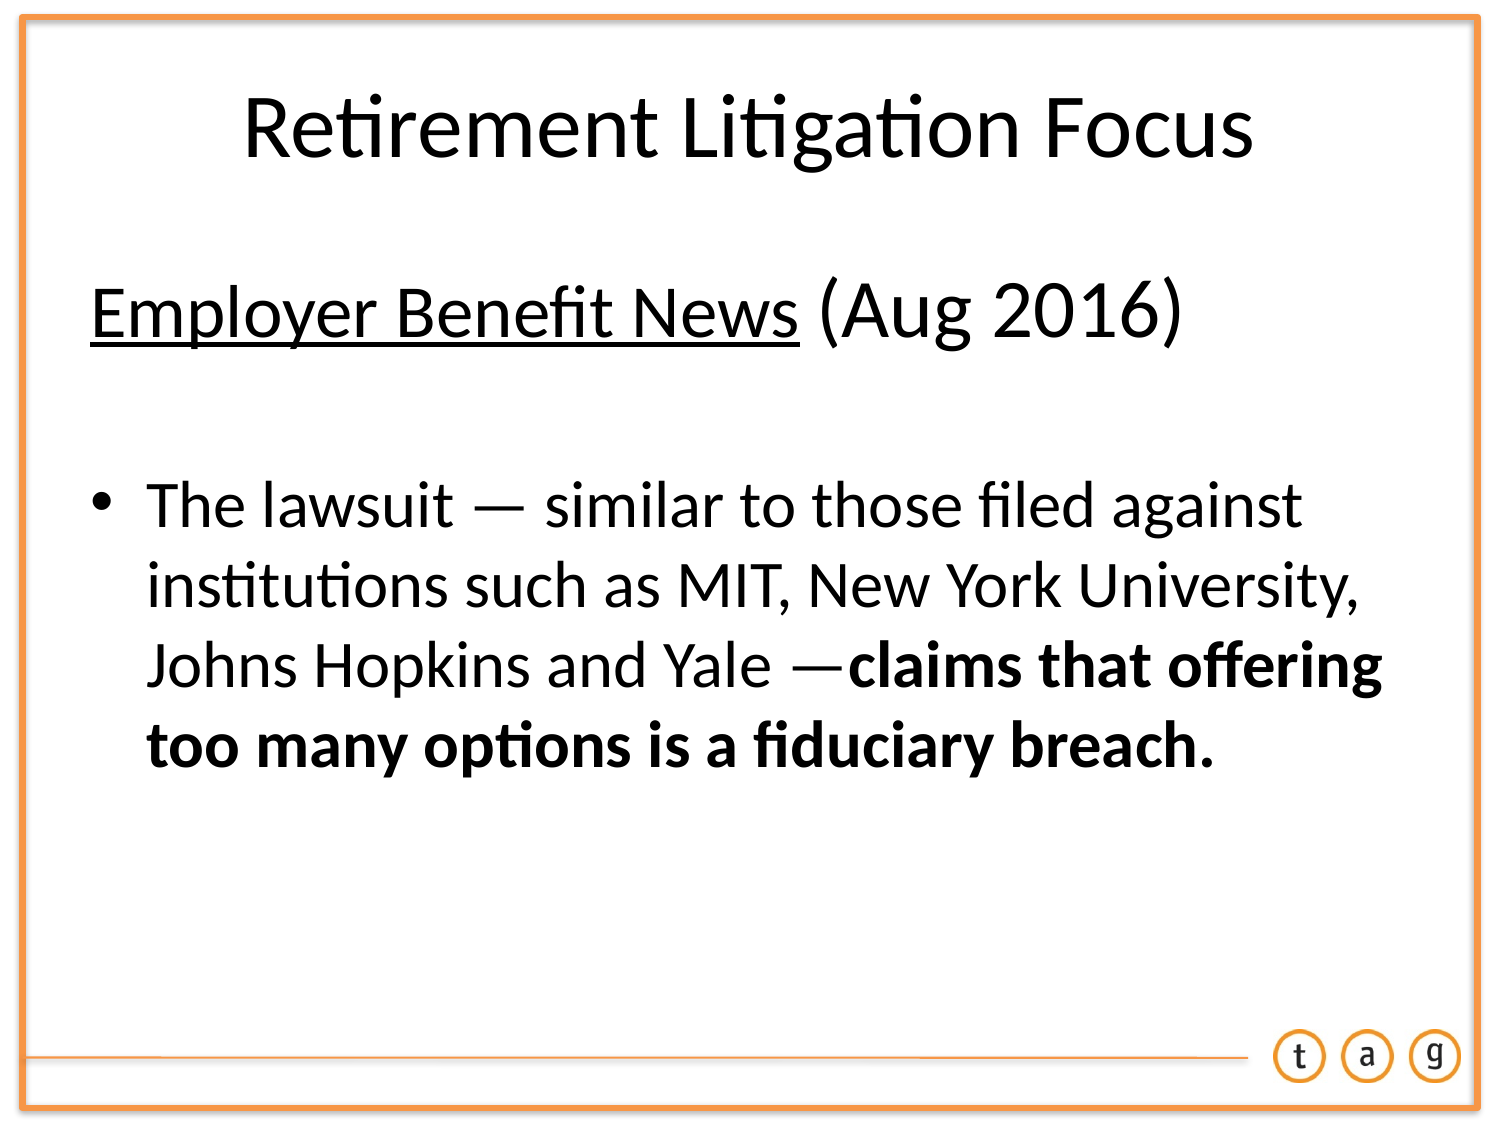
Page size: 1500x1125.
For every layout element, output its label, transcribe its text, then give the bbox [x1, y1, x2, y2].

picture [1272, 1029, 1461, 1083]
list Employer Benefit News (Aug 2016) The lawsuit — similar to those filed against institutions such as MIT, New York University, Johns Hopkins and Yale —claims that offering too many options is a fiduciary breach. [75, 246, 1425, 881]
text_box [22, 16, 1478, 1109]
title Retirement Litigation Focus [75, 39, 1425, 202]
